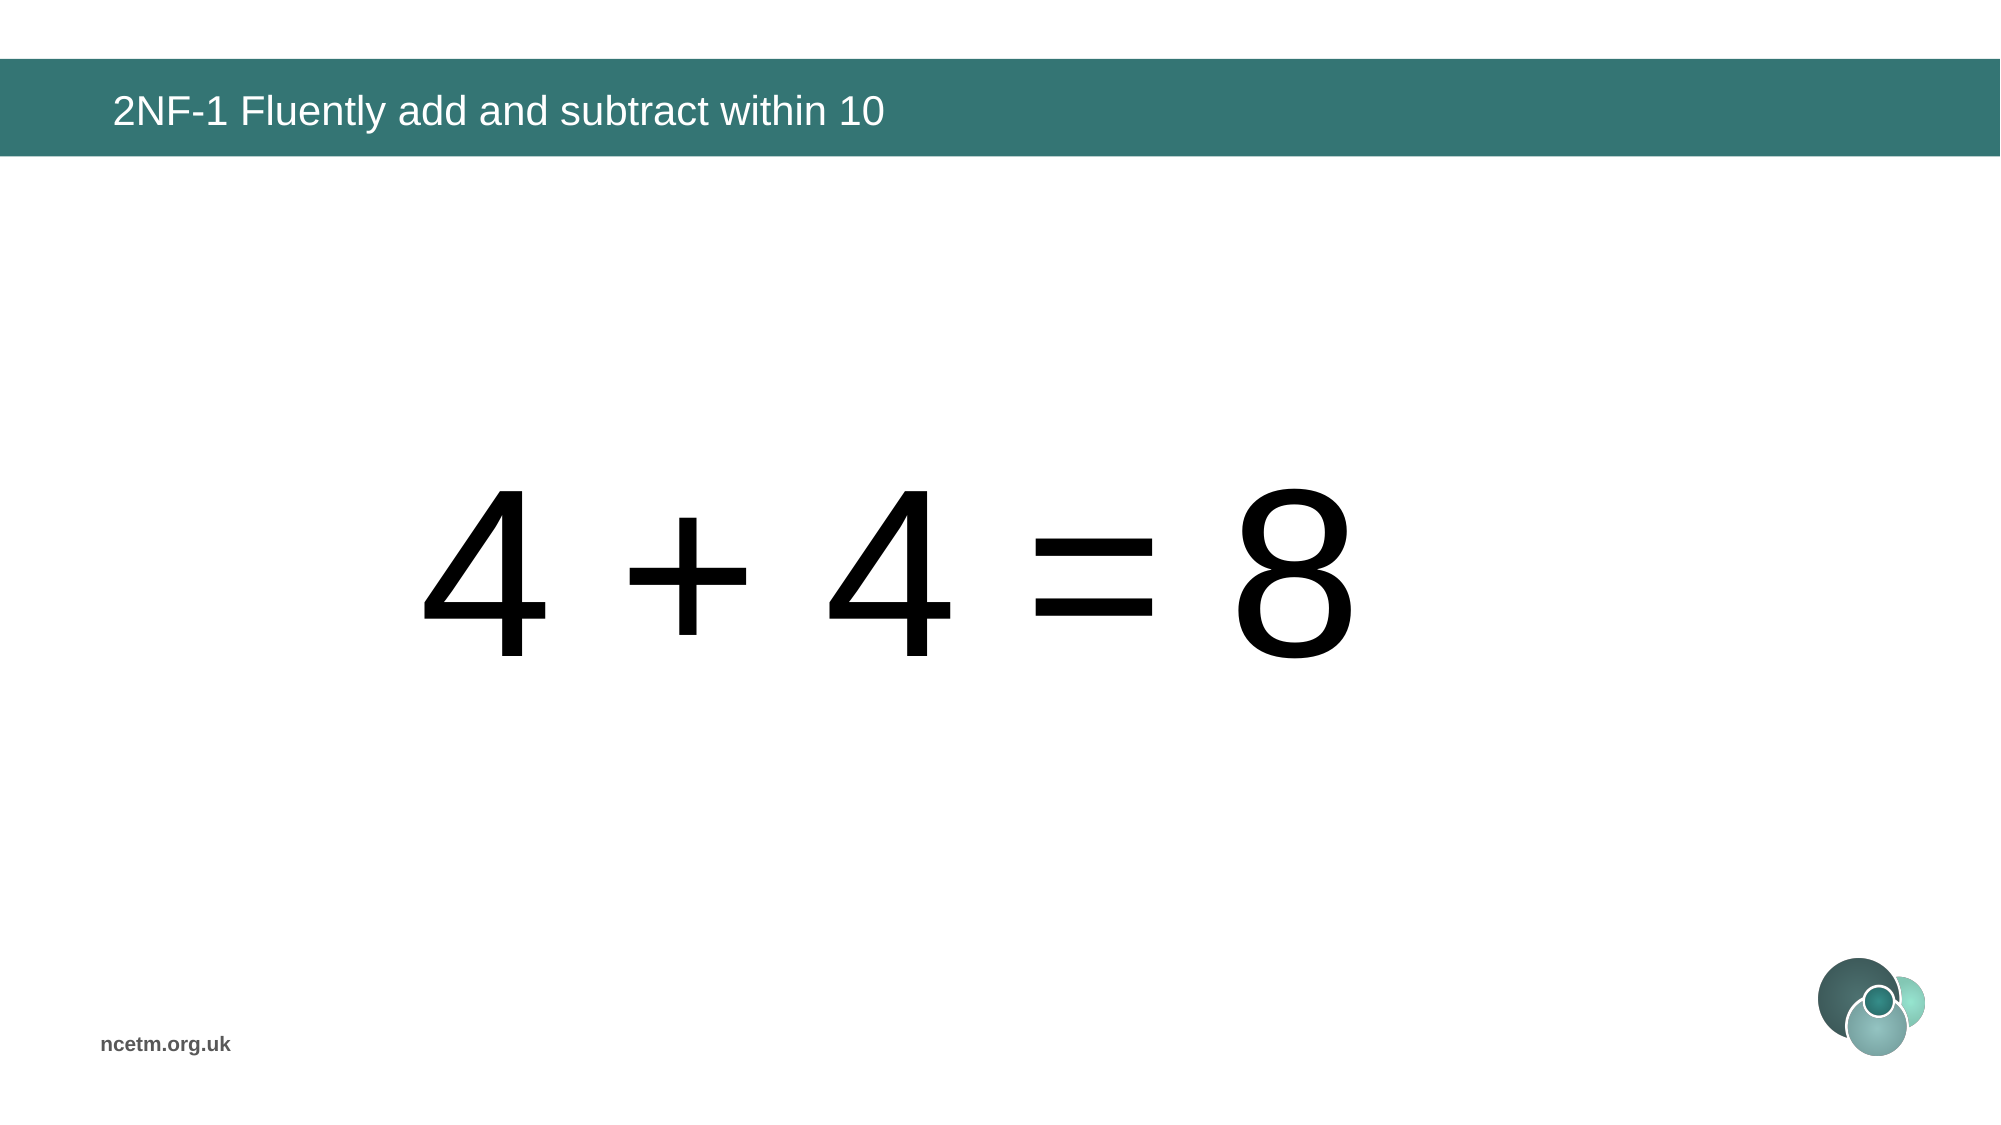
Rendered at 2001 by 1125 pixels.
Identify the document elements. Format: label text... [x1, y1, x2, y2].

picture [1818, 958, 1925, 1056]
title 2NF-1 Fluently add and subtract within 10 [97, 76, 1945, 147]
text_box 8 [1213, 409, 1377, 712]
text_box 4 + 4 = [404, 409, 1213, 712]
